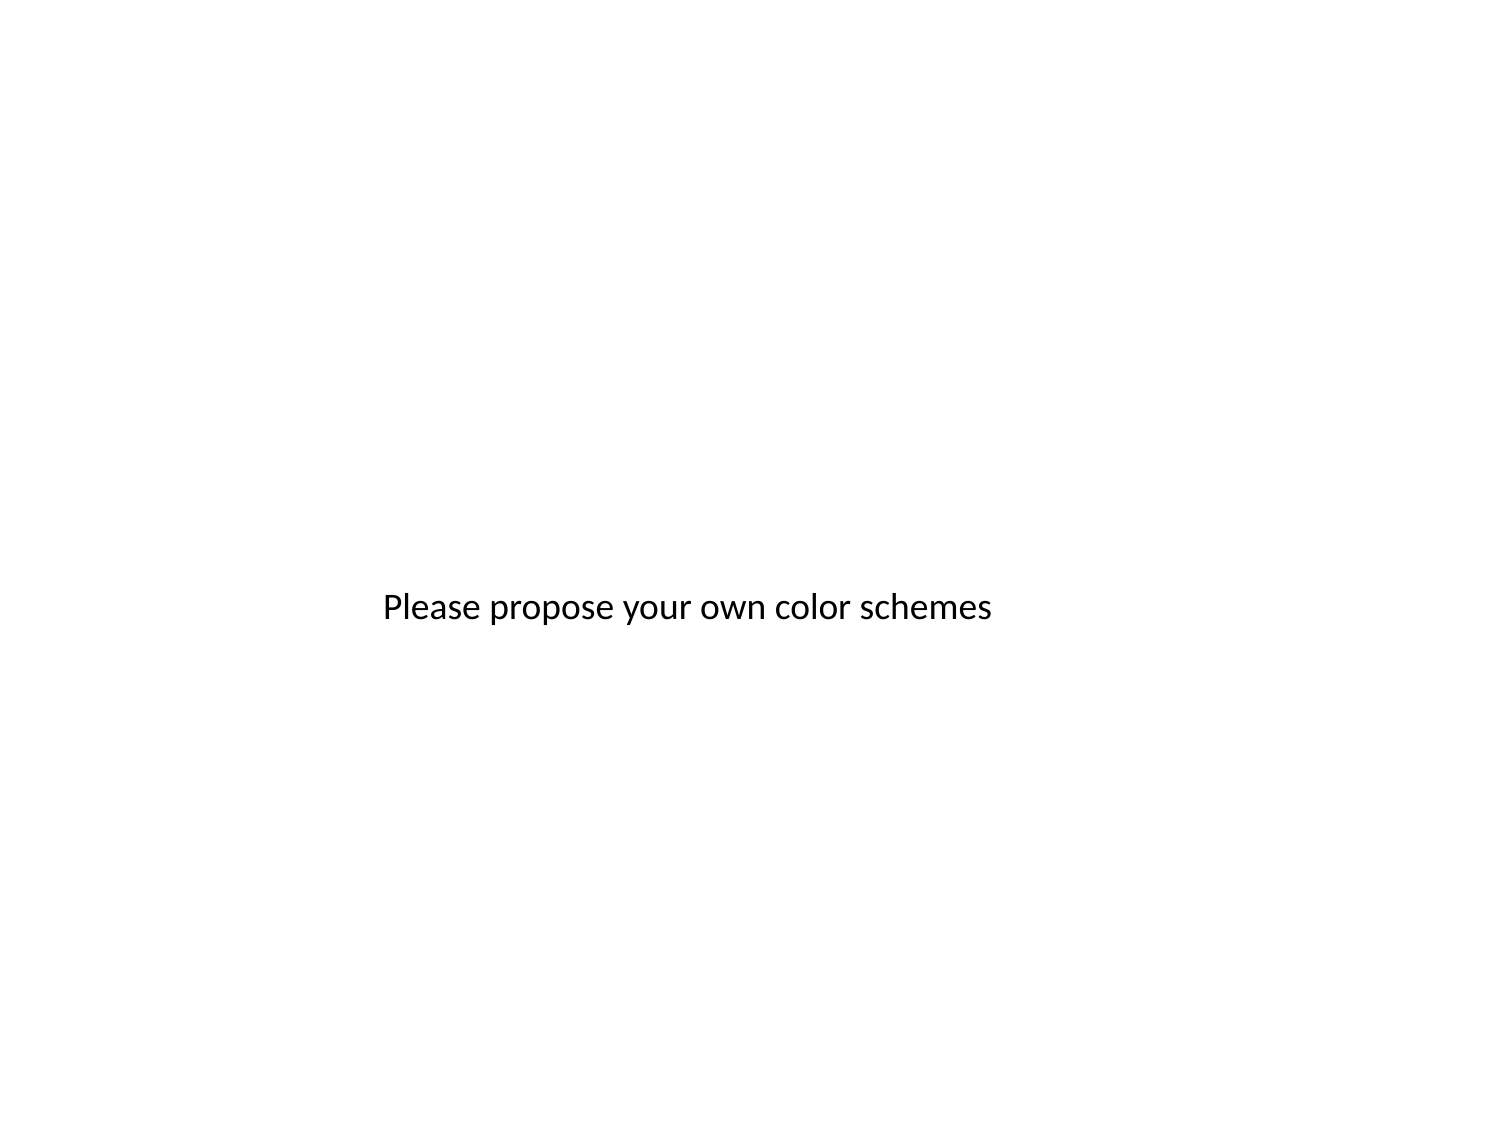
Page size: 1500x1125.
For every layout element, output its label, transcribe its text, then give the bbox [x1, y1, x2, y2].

text_box Please propose your own color schemes [368, 574, 1008, 634]
